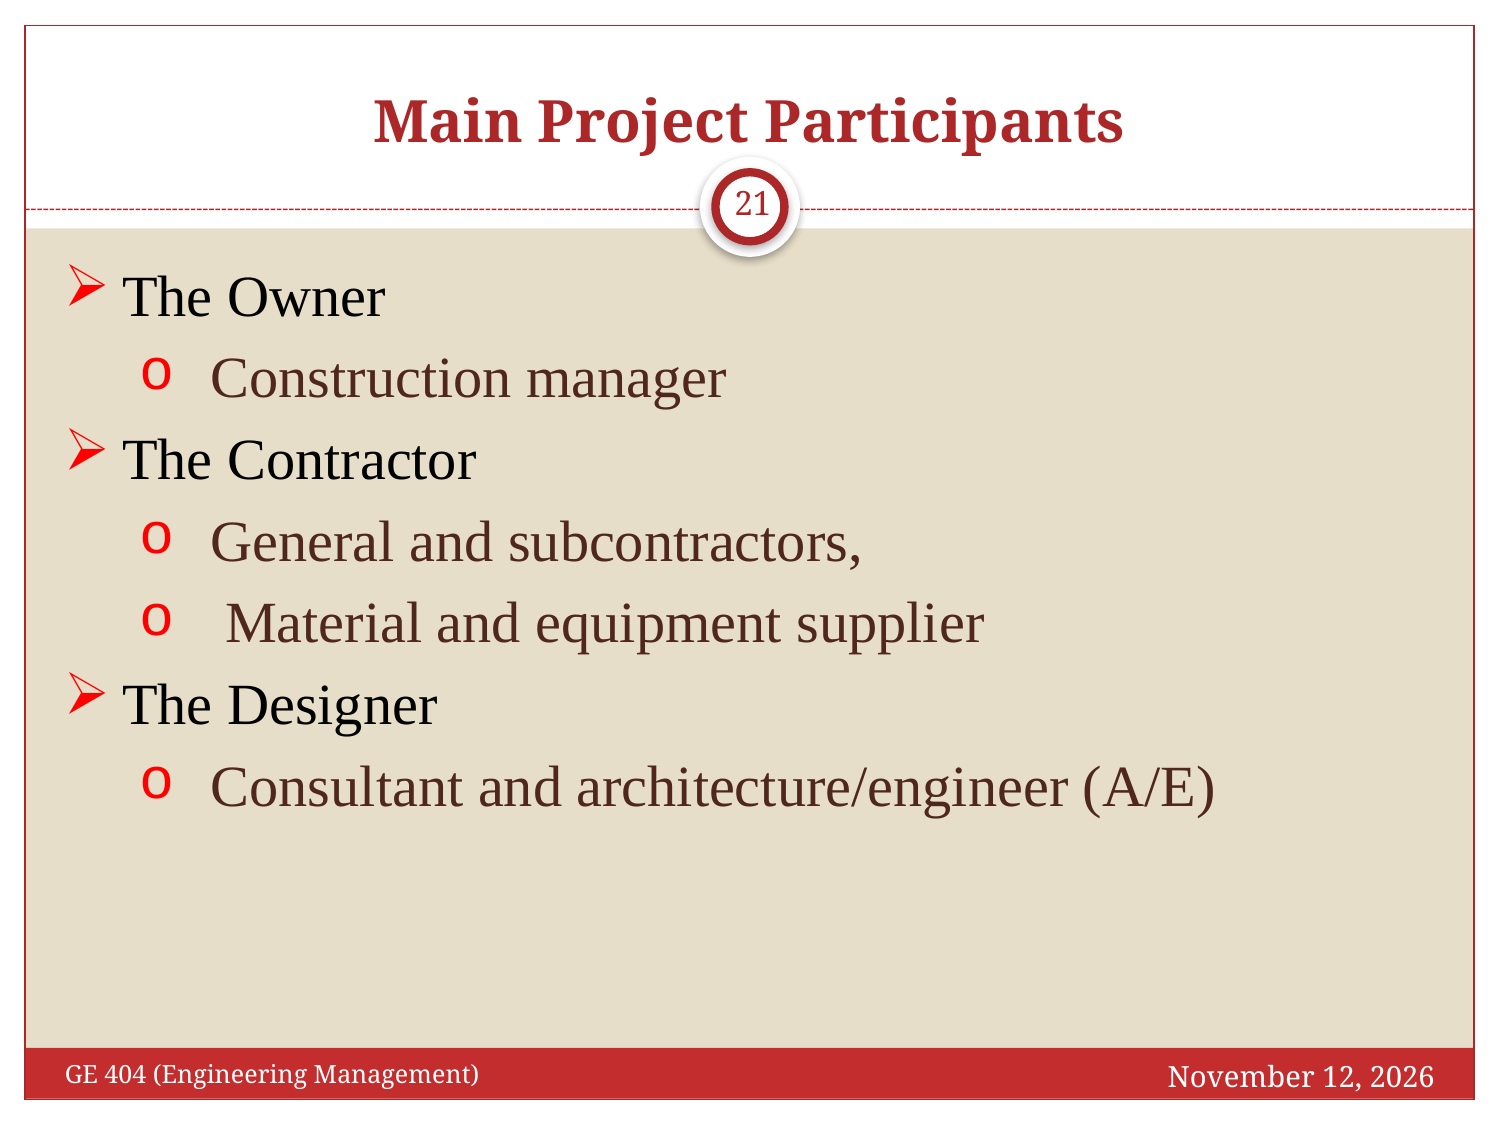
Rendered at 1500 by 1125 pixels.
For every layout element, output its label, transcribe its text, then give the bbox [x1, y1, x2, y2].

list The Owner Construction manager The Contractor General and subcontractors, Material and equipment supplier The Designer Consultant and architecture/engineer (A/E) [49, 250, 1445, 1001]
slide_number 21 [715, 168, 791, 241]
footer GE 404 (Engineering Management) [50, 1051, 638, 1112]
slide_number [950, 1050, 1450, 1111]
title Main Project Participants [49, 37, 1450, 162]
